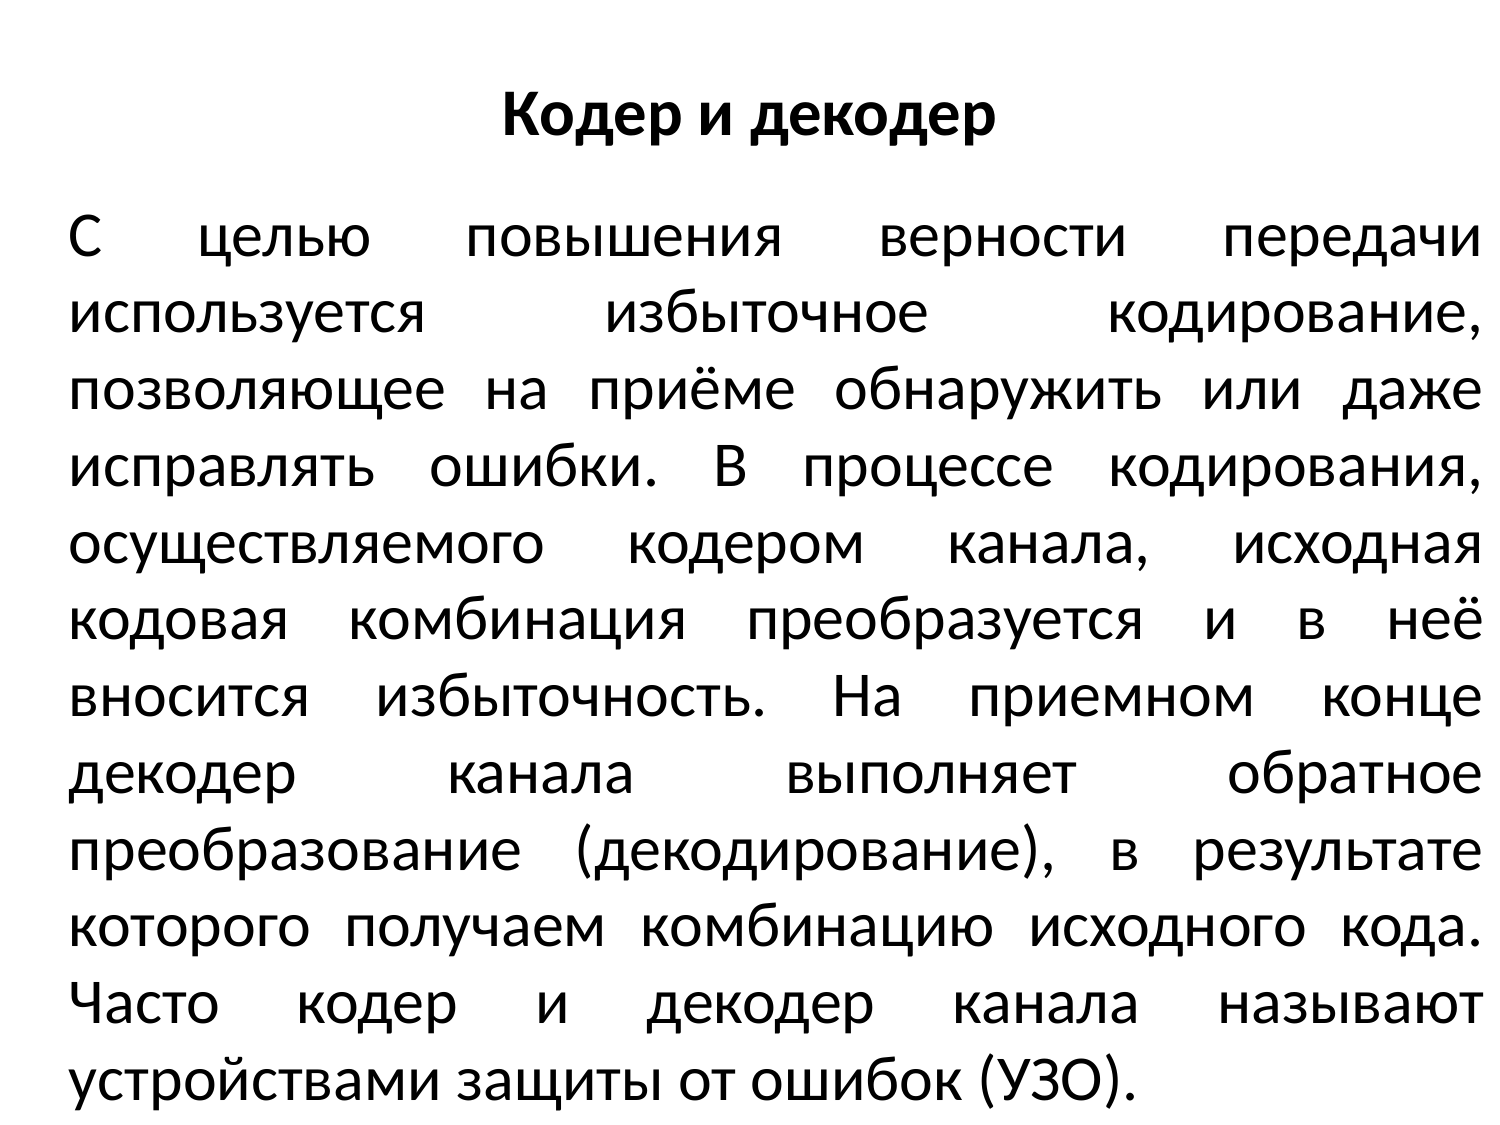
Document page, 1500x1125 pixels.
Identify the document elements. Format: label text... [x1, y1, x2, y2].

title Кодер и декодер [75, 45, 1425, 173]
list С целью повышения верности передачи используется избыточное кодирование, позволяющее на приёме обнаружить или даже исправлять ошибки. В процессе кодирования, осуществляемого кодером канала, исходная кодовая комбинация преобразуется и в неё вносится избыточность. На приемном конце декодер канала выполняет обратное преобразование (декодирование), в результате которого получаем комбинацию исходного кода. Часто кодер и декодер канала называют устройствами защиты от ошибок (УЗО). [0, 184, 1500, 1125]
